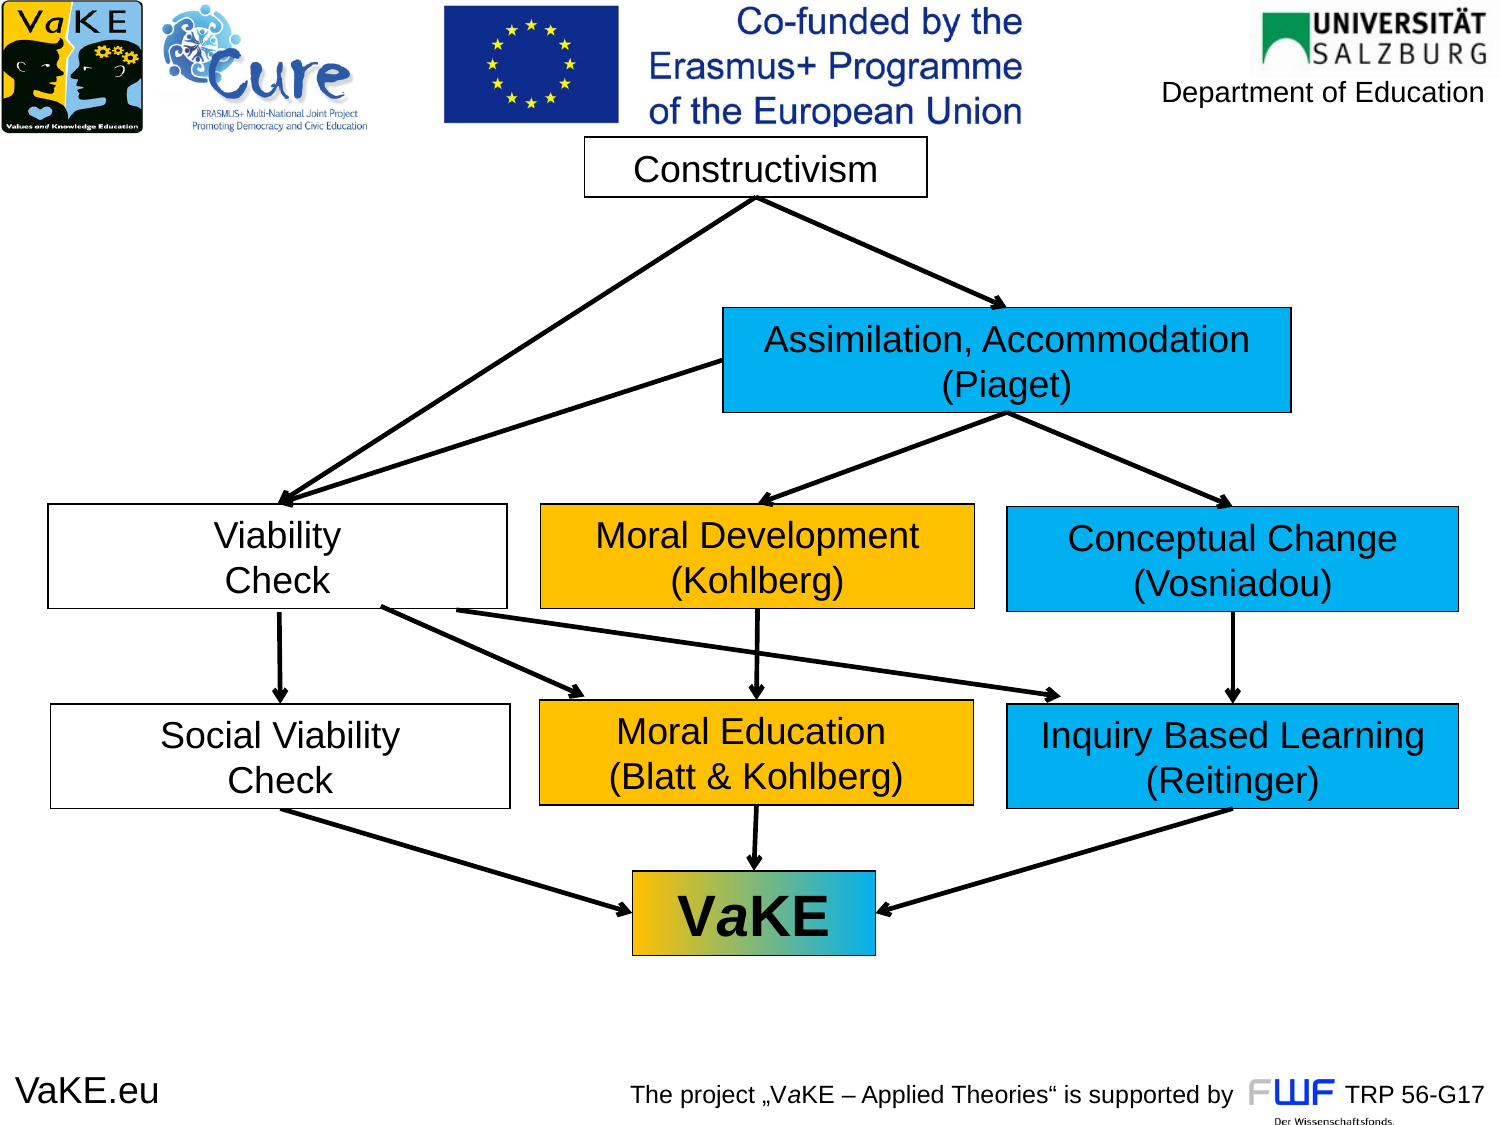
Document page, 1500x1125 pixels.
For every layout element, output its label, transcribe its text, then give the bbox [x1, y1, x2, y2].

text_box Conceptual Change (Vosniadou) [1007, 506, 1459, 612]
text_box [875, 809, 1234, 914]
text_box Constructivism [584, 137, 928, 196]
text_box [757, 197, 1008, 308]
text_box Viability Check [47, 503, 508, 609]
picture [1249, 0, 1500, 78]
text_box Assimilation, Accommodation (Piaget) [762, 307, 1292, 413]
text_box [277, 197, 757, 505]
text_box Moral Development (Kohlberg) [540, 512, 975, 608]
text_box Moral Education (Blatt & Kohlberg) [539, 705, 974, 805]
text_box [761, 413, 1005, 505]
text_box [277, 360, 724, 505]
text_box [380, 605, 585, 697]
text_box Social Viability Check [50, 703, 510, 809]
text_box VaKE [632, 870, 876, 956]
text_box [279, 809, 633, 914]
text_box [753, 805, 757, 871]
text_box Inquiry Based Learning (Reitinger) [1007, 703, 1459, 809]
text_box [455, 609, 1062, 697]
picture [0, 0, 145, 135]
picture [1249, 1079, 1394, 1125]
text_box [1006, 413, 1234, 507]
